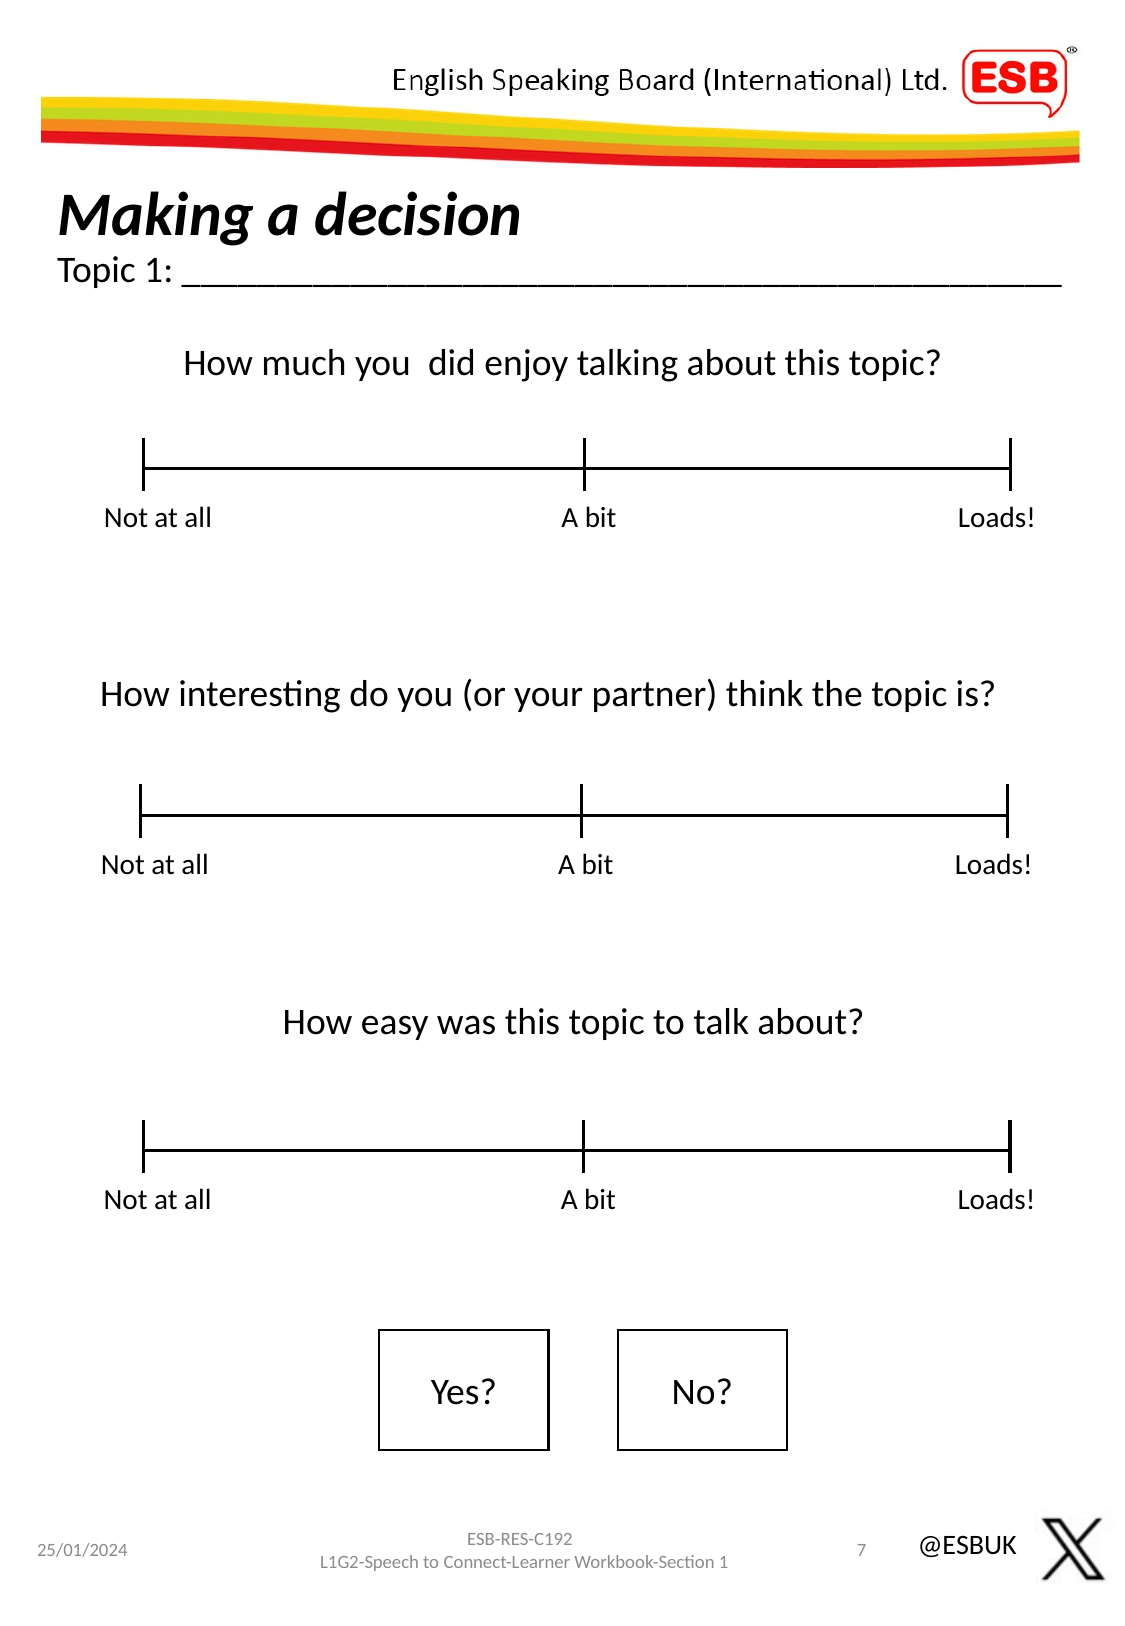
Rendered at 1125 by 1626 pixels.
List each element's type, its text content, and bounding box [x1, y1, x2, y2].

slide_number 7 [697, 1506, 882, 1593]
text_box How easy was this topic to talk about? [54, 989, 1094, 1050]
text_box No? [617, 1329, 788, 1451]
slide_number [22, 1506, 276, 1593]
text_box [35, 1119, 1119, 1207]
picture [0, 1, 1125, 234]
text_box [36, 437, 1119, 525]
text_box How much you did enjoy talking about this topic? [43, 330, 1083, 391]
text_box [33, 784, 1116, 871]
text_box Topic 1: _______________________________________________ [42, 237, 1082, 298]
picture [1034, 1506, 1117, 1593]
text_box Yes? [378, 1329, 550, 1451]
title Making a decision [42, 174, 1014, 237]
footer ESB-RES-C192 L1G2-Speech to Connect-Learner Workbook-Section 1 [296, 1506, 697, 1593]
text_box How interesting do you (or your partner) think the topic is? [85, 662, 1125, 722]
